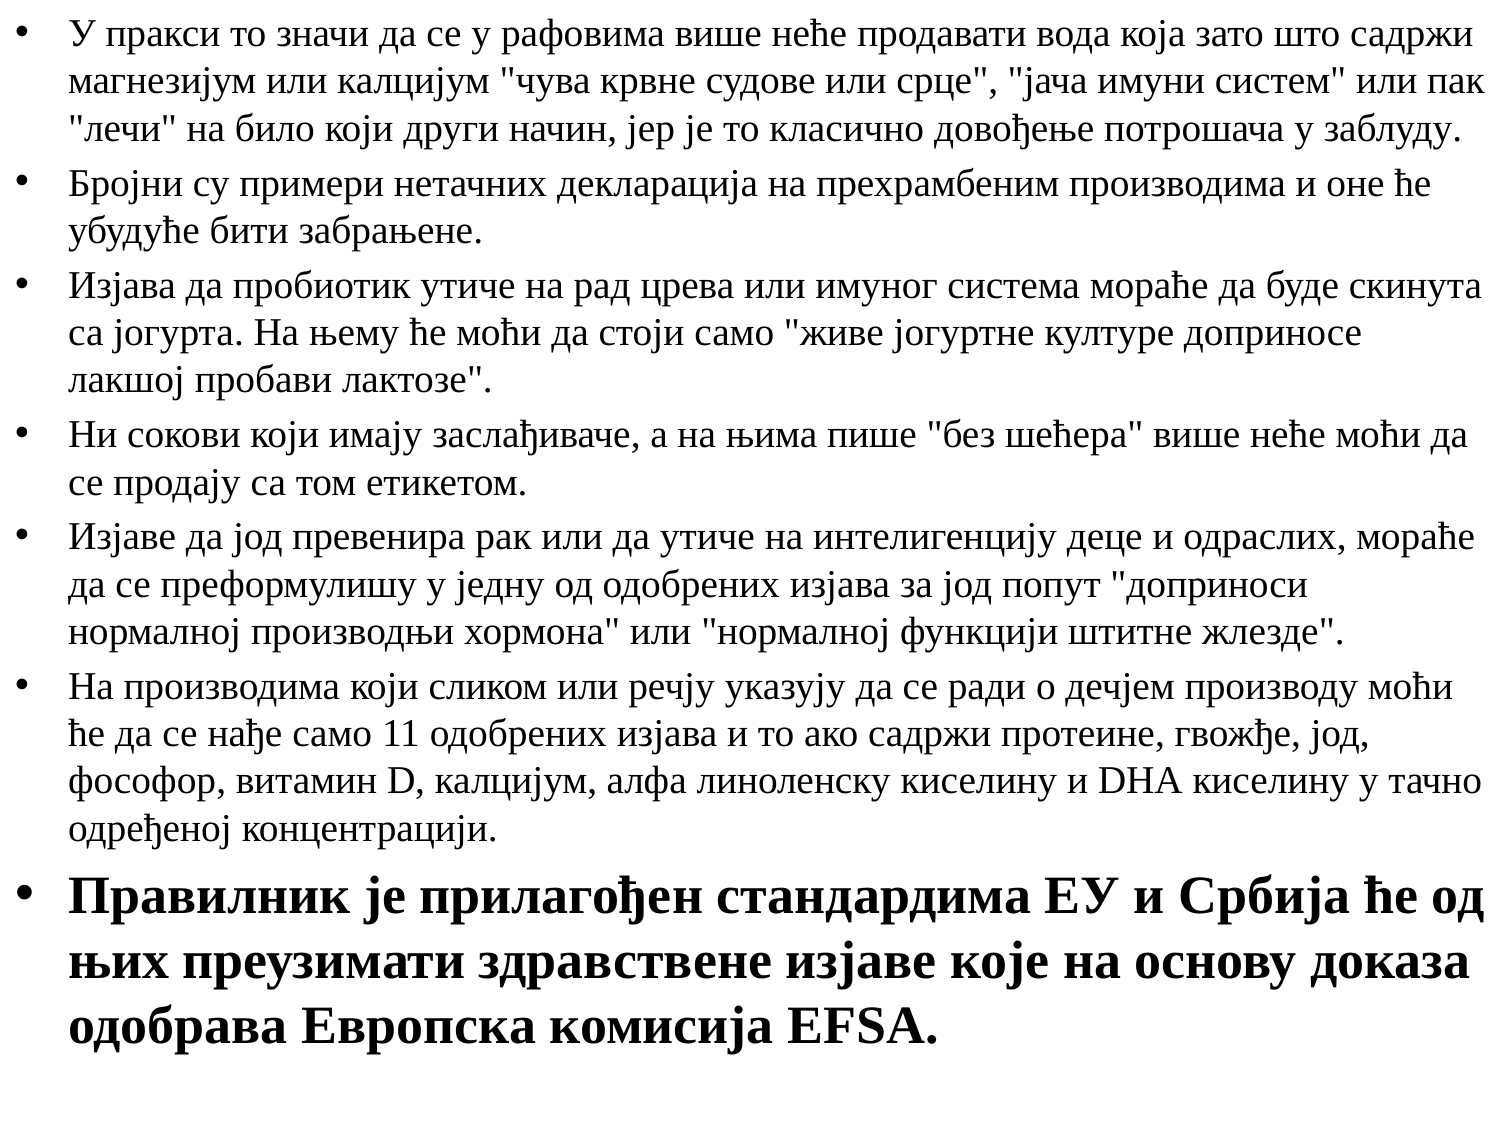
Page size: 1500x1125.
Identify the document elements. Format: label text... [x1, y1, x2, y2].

list У пракси то значи да се у рафовима више неће продавати вода која зато што садржи магнезијум или калцијум "чува крвне судове или срце", "јача имуни систем" или пак "лечи" на било који други начин, јер је то класично довођење потрошача у заблуду. Бројни су примери нетачних декларација на прехрамбеним производима и оне ће убудуће бити забрањене. Изјава да пробиотик утиче на рад црева или имуног система мораће да буде скинута са јогурта. На њему ће моћи да стоји само "живе јогуртне културе доприносе лакшој пробави лактозе". Ни сокови који имају заслађиваче, а на њима пише "без шећера" више неће моћи да се продају са том етикетом. Изјаве да јод превенира рак или да утиче на интелигенцију деце и одраслих, мораће да се преформулишу у једну од одобрених изјава за јод попут "доприноси нормалној производњи хормона" или "нормалној функцији штитне жлезде". На производима који сликом или речју указују да се ради о дечјем производу моћи ће да се нађе само 11 одобрених изјава и то ако садржи протеине, гвожђе, јод, фософор, витамин D, калцијум, алфа линоленску киселину и DHA киселину у тачно одређеној концентрацији. Правилник је прилагођен стандардима ЕУ и Србија ће од њих преузимати здравствене изјаве које на основу доказа одобрава Европска комисија EFSA. [0, 0, 1500, 1125]
